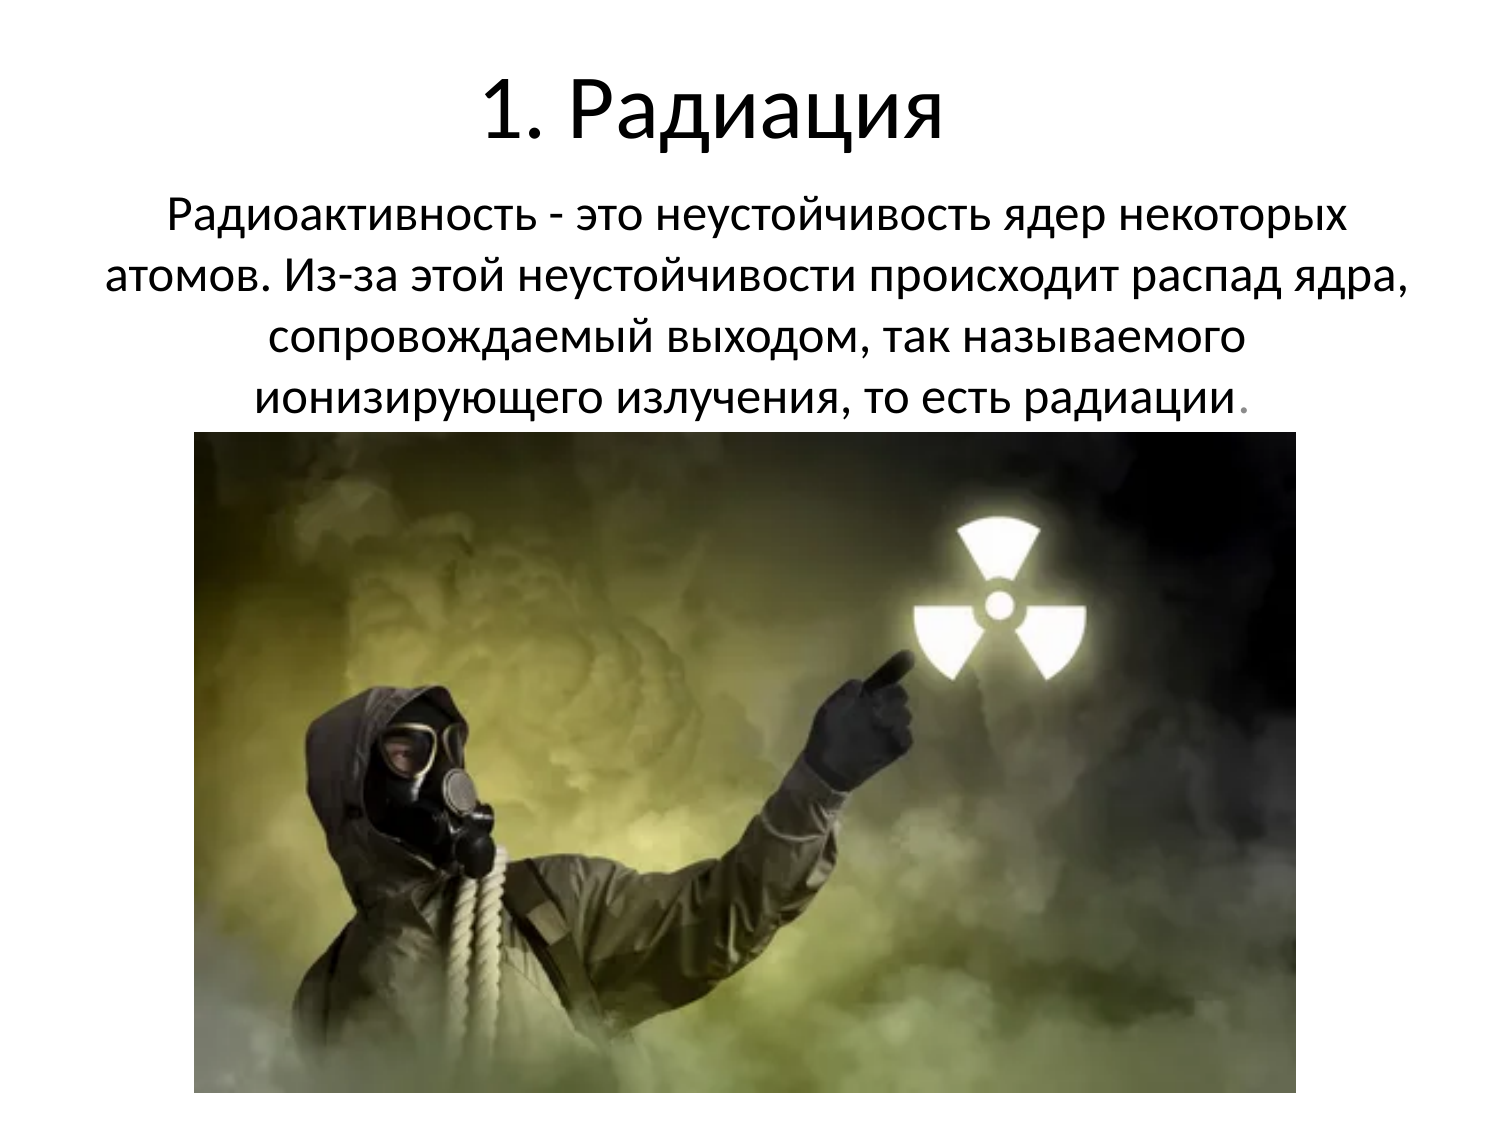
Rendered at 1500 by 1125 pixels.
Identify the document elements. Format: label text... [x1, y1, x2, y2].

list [194, 432, 1296, 1094]
title 1. Радиация [41, 30, 1404, 173]
subtitle Радиоактивность - это неустойчивость ядер некоторых атомов. Из-за этой неустойчивости происходит распад ядра, сопровождаемый выходом, так называемого ионизирующего излучения, то есть радиации. [76, 172, 1440, 433]
